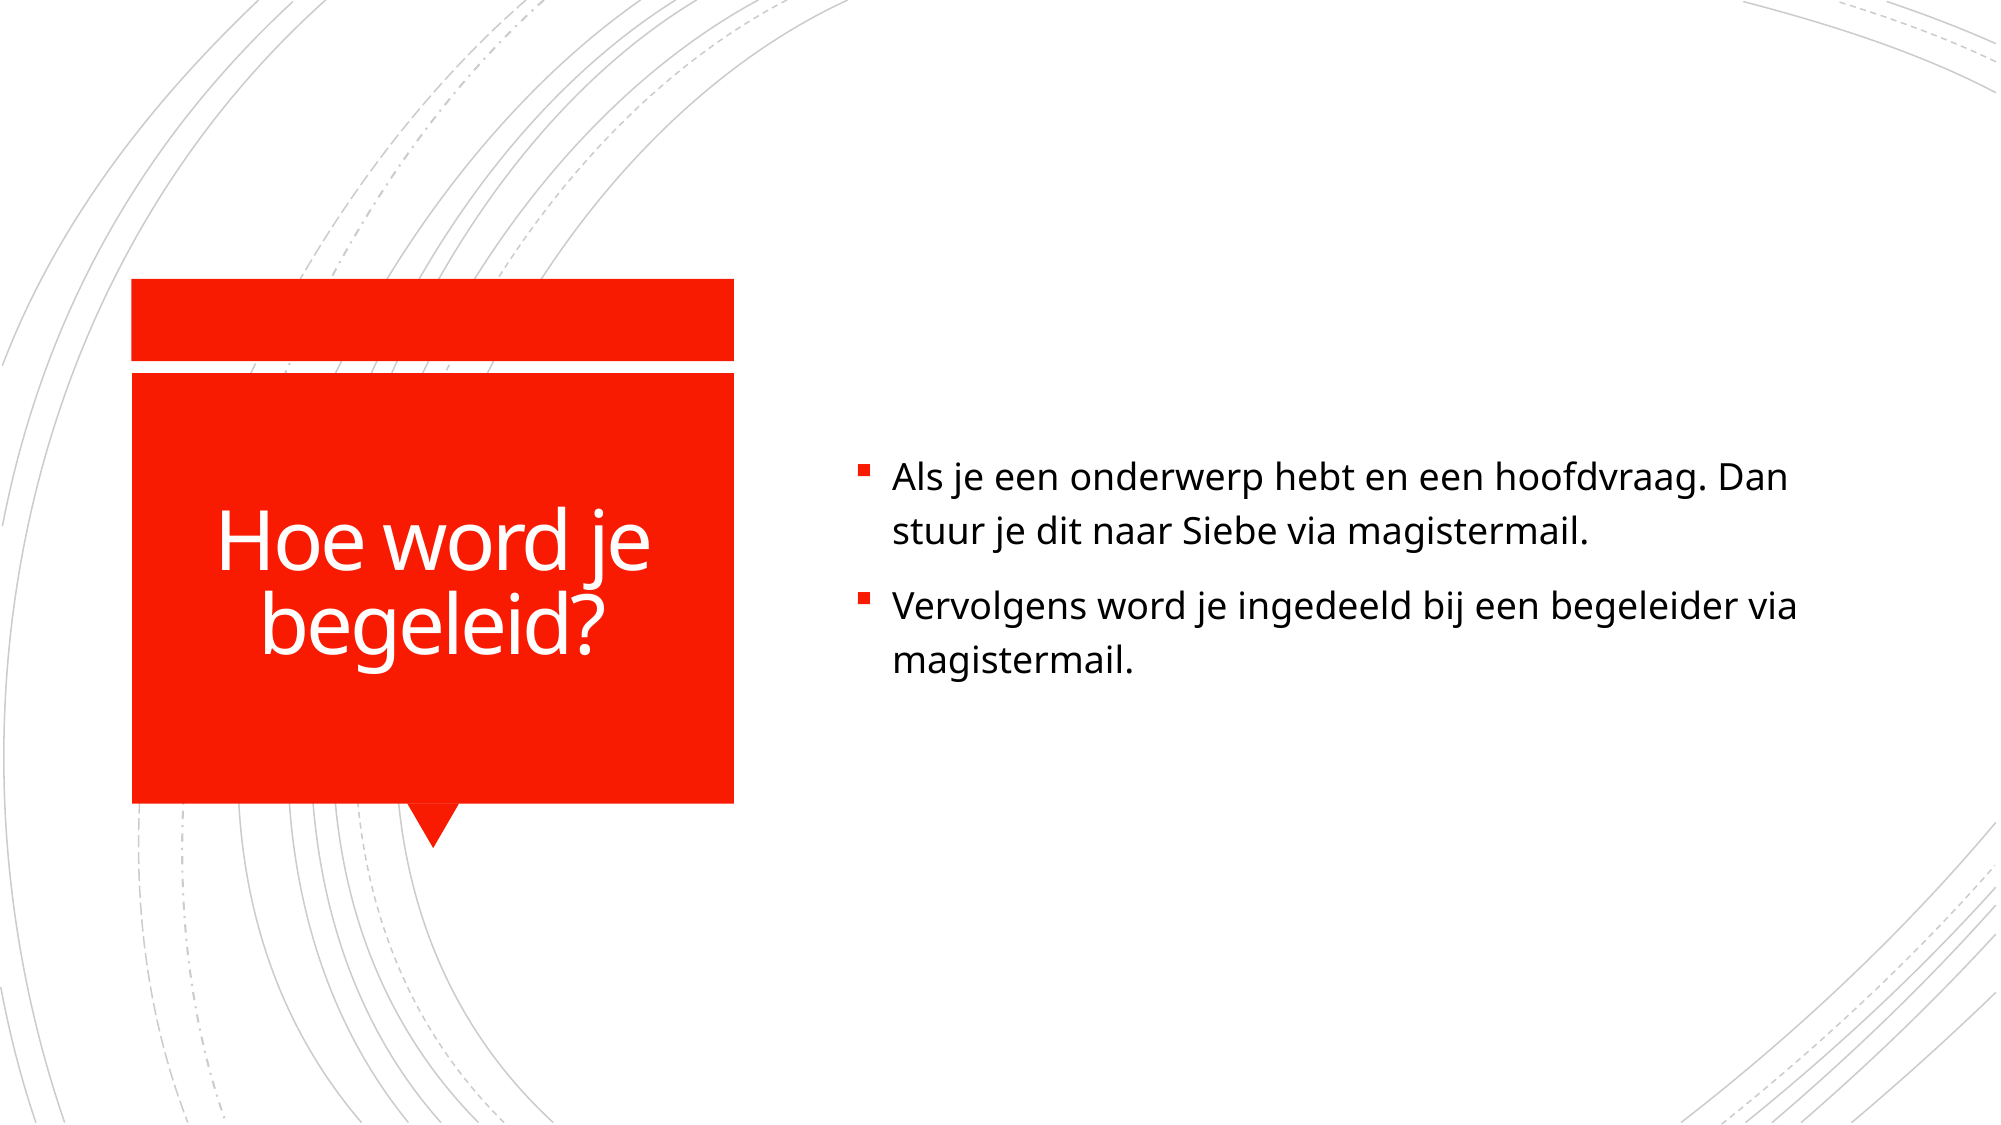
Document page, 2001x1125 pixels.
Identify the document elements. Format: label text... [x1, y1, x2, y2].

list Als je een onderwerp hebt en een hoofdvraag. Dan stuur je dit naar Siebe via magistermail. Vervolgens word je ingedeeld bij een begeleider via magistermail. [839, 131, 1871, 993]
title Hoe word je begeleid? [145, 385, 720, 789]
